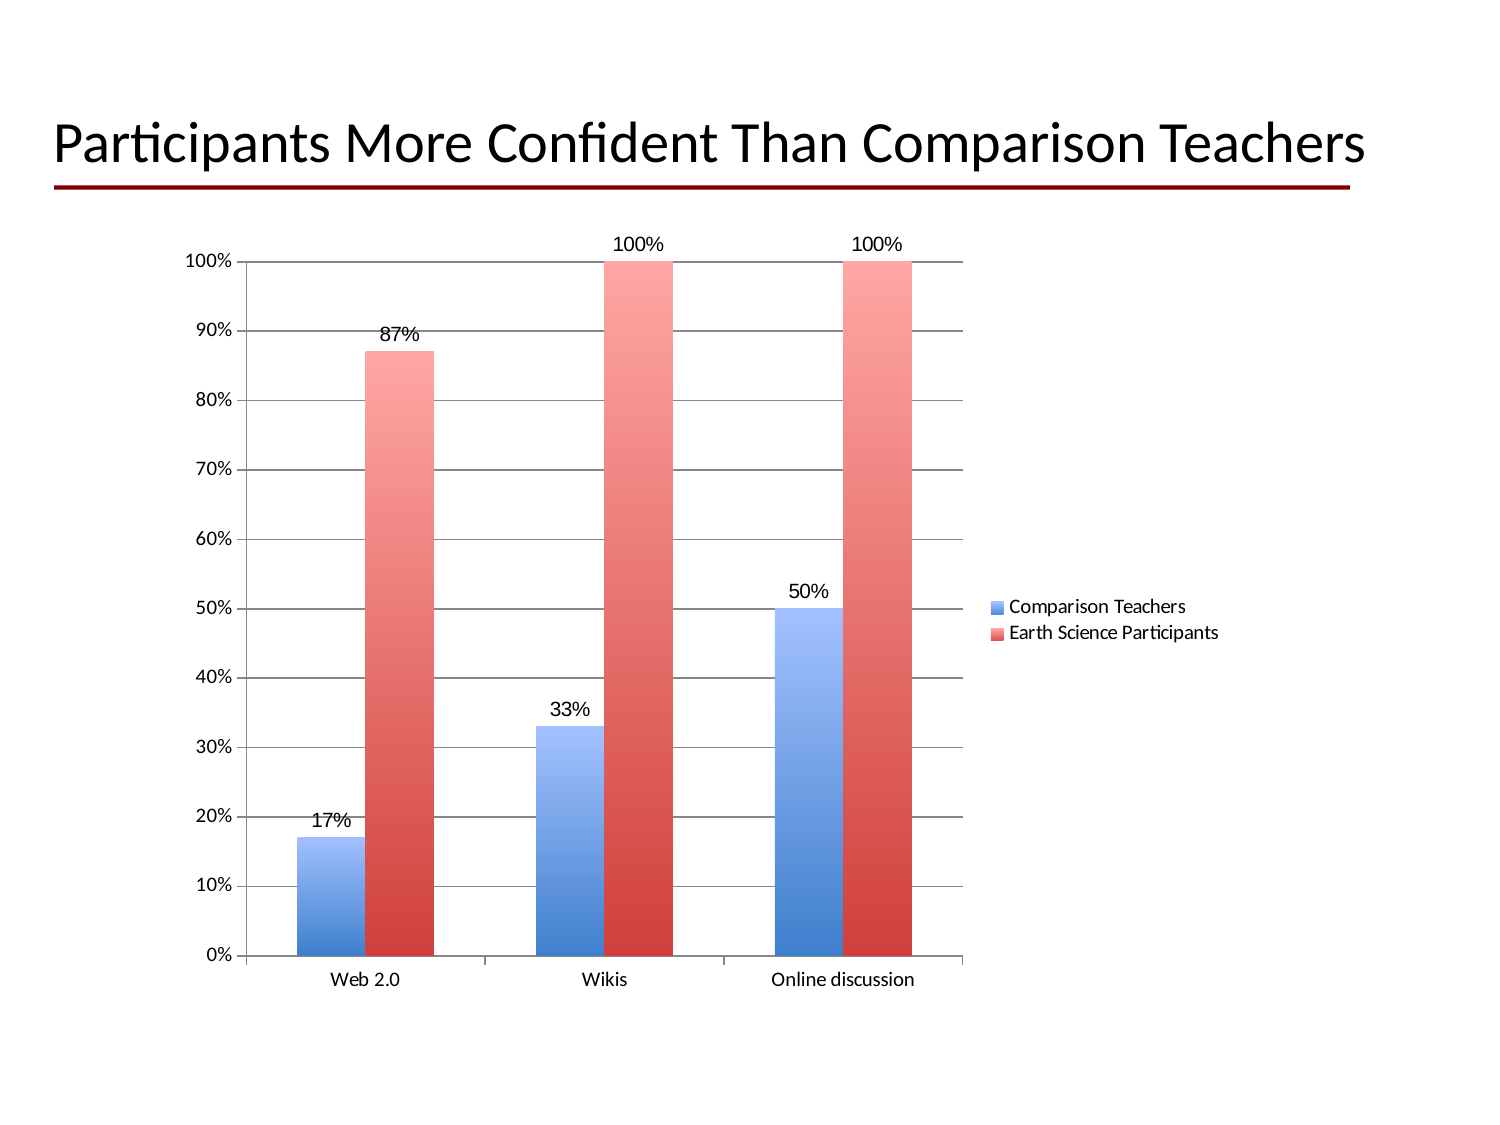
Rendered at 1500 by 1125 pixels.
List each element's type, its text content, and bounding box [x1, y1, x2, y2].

title Participants More Confident Than Comparison Teachers [0, 45, 1408, 233]
chart [162, 232, 1239, 1007]
